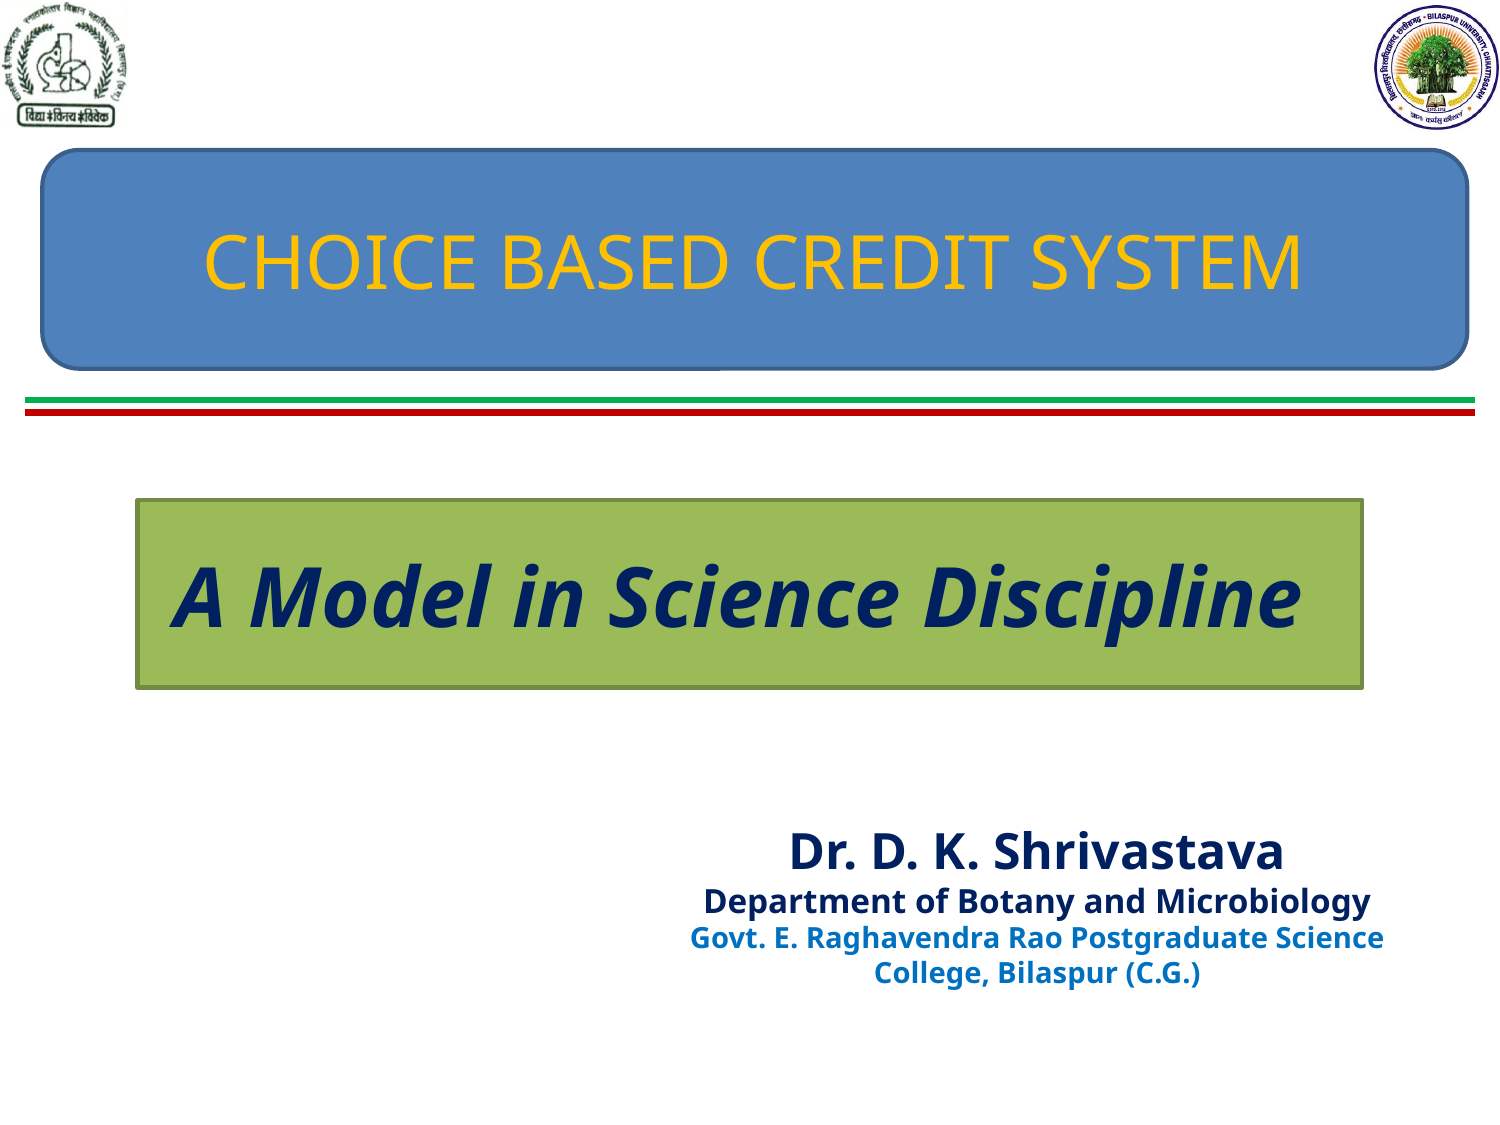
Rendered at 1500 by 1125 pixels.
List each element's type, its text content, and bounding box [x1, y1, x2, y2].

text_box A Model in Science Discipline [135, 498, 1364, 690]
text_box Dr. D. K. Shrivastava Department of Botany and Microbiology Govt. E. Raghavendra Rao Postgraduate Science College, Bilaspur (C.G.) [624, 812, 1450, 1057]
picture [0, 2, 130, 130]
picture [1374, 5, 1500, 130]
text_box CHOICE BASED CREDIT SYSTEM [40, 147, 1470, 371]
